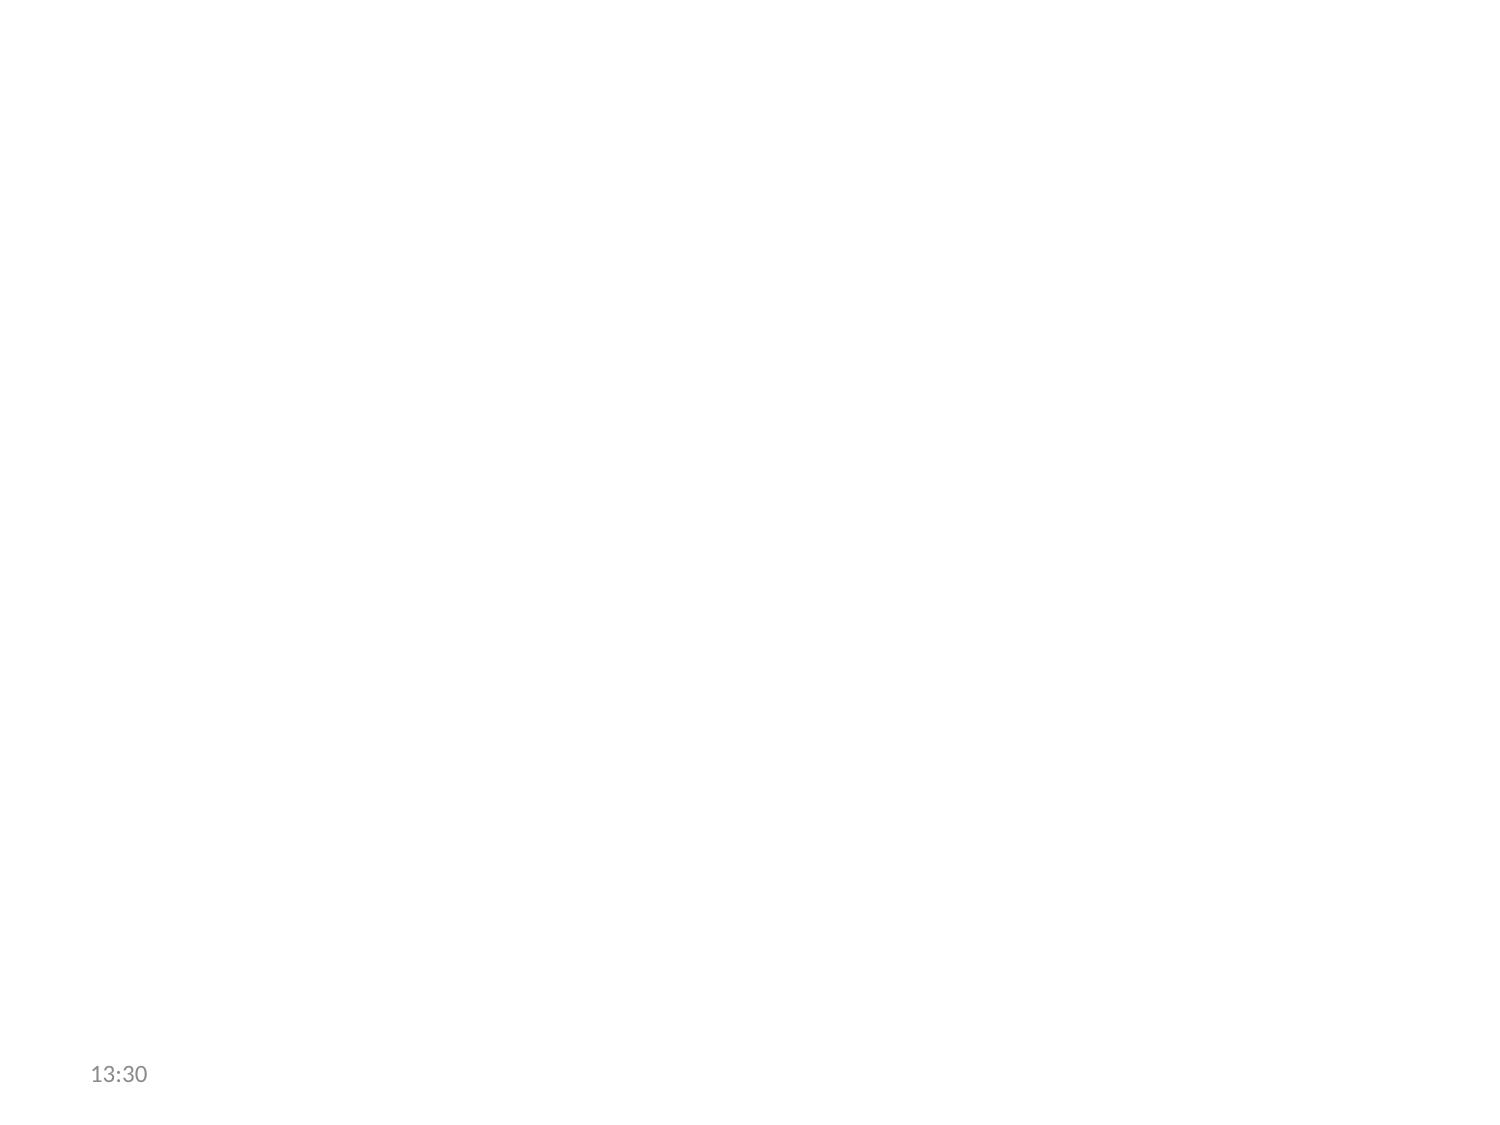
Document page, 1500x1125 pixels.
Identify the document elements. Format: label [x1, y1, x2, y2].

slide_number [75, 1042, 425, 1103]
